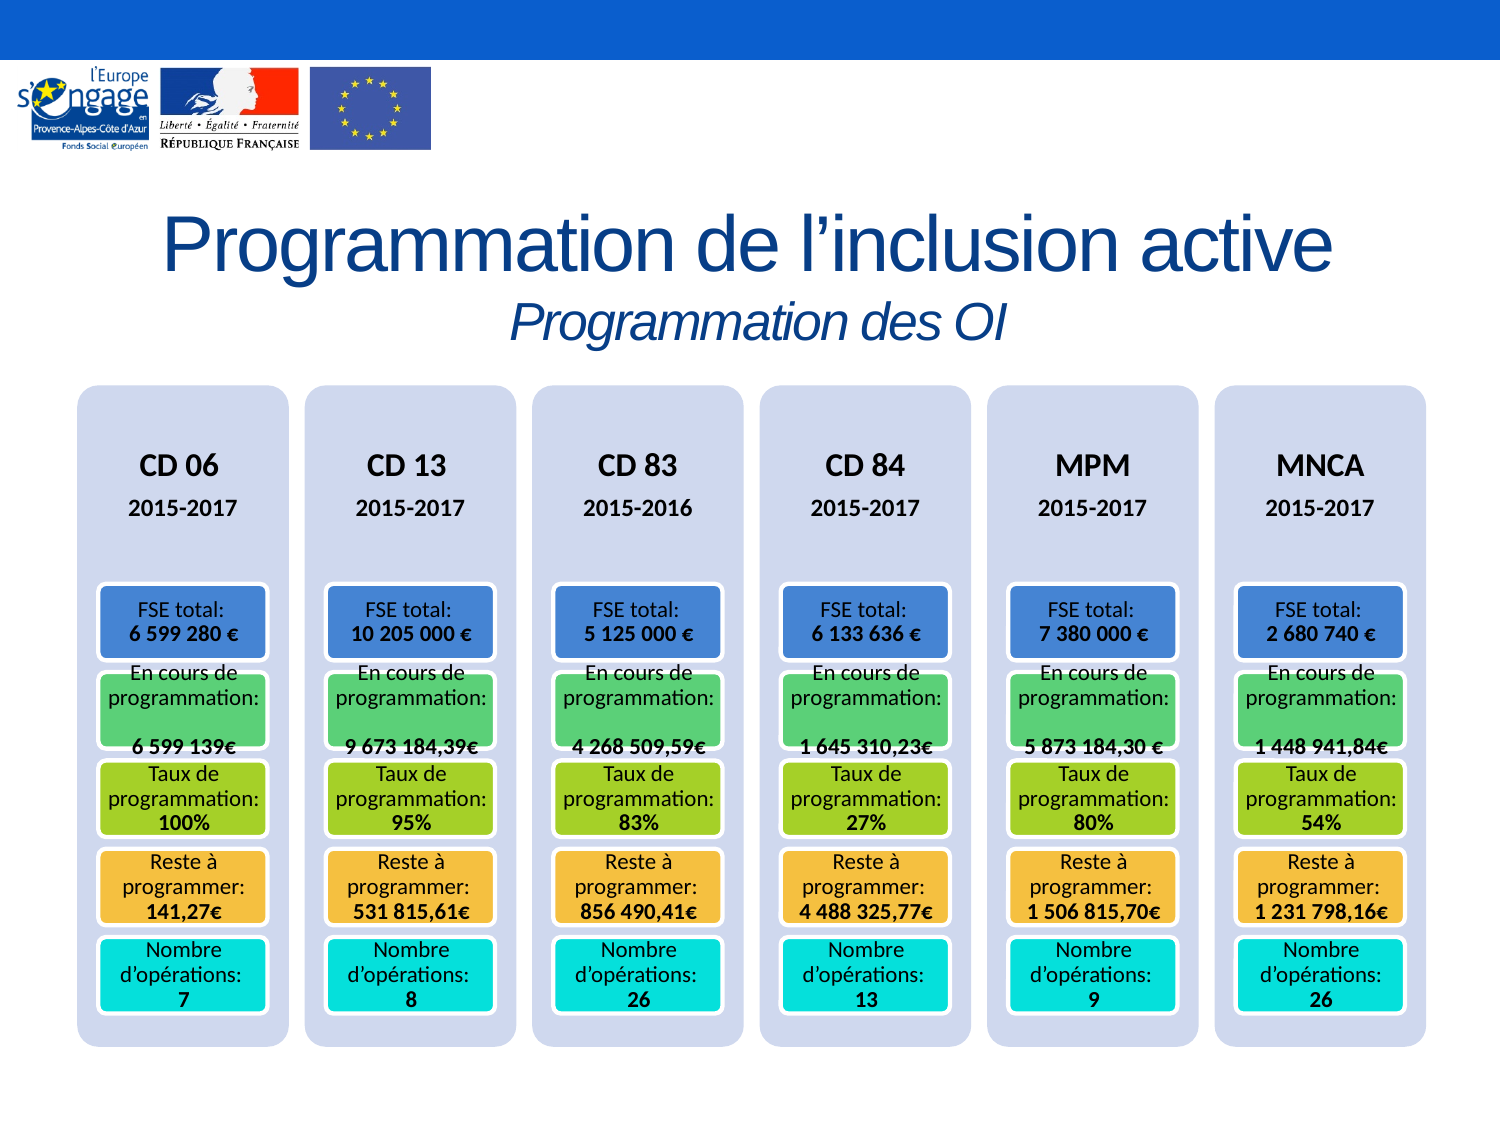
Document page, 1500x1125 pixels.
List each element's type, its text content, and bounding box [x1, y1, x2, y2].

picture [309, 66, 432, 151]
picture [17, 66, 150, 151]
title Programmation de l’inclusion active Programmation des OI [83, 184, 1434, 360]
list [76, 385, 1427, 1048]
picture [159, 67, 299, 151]
